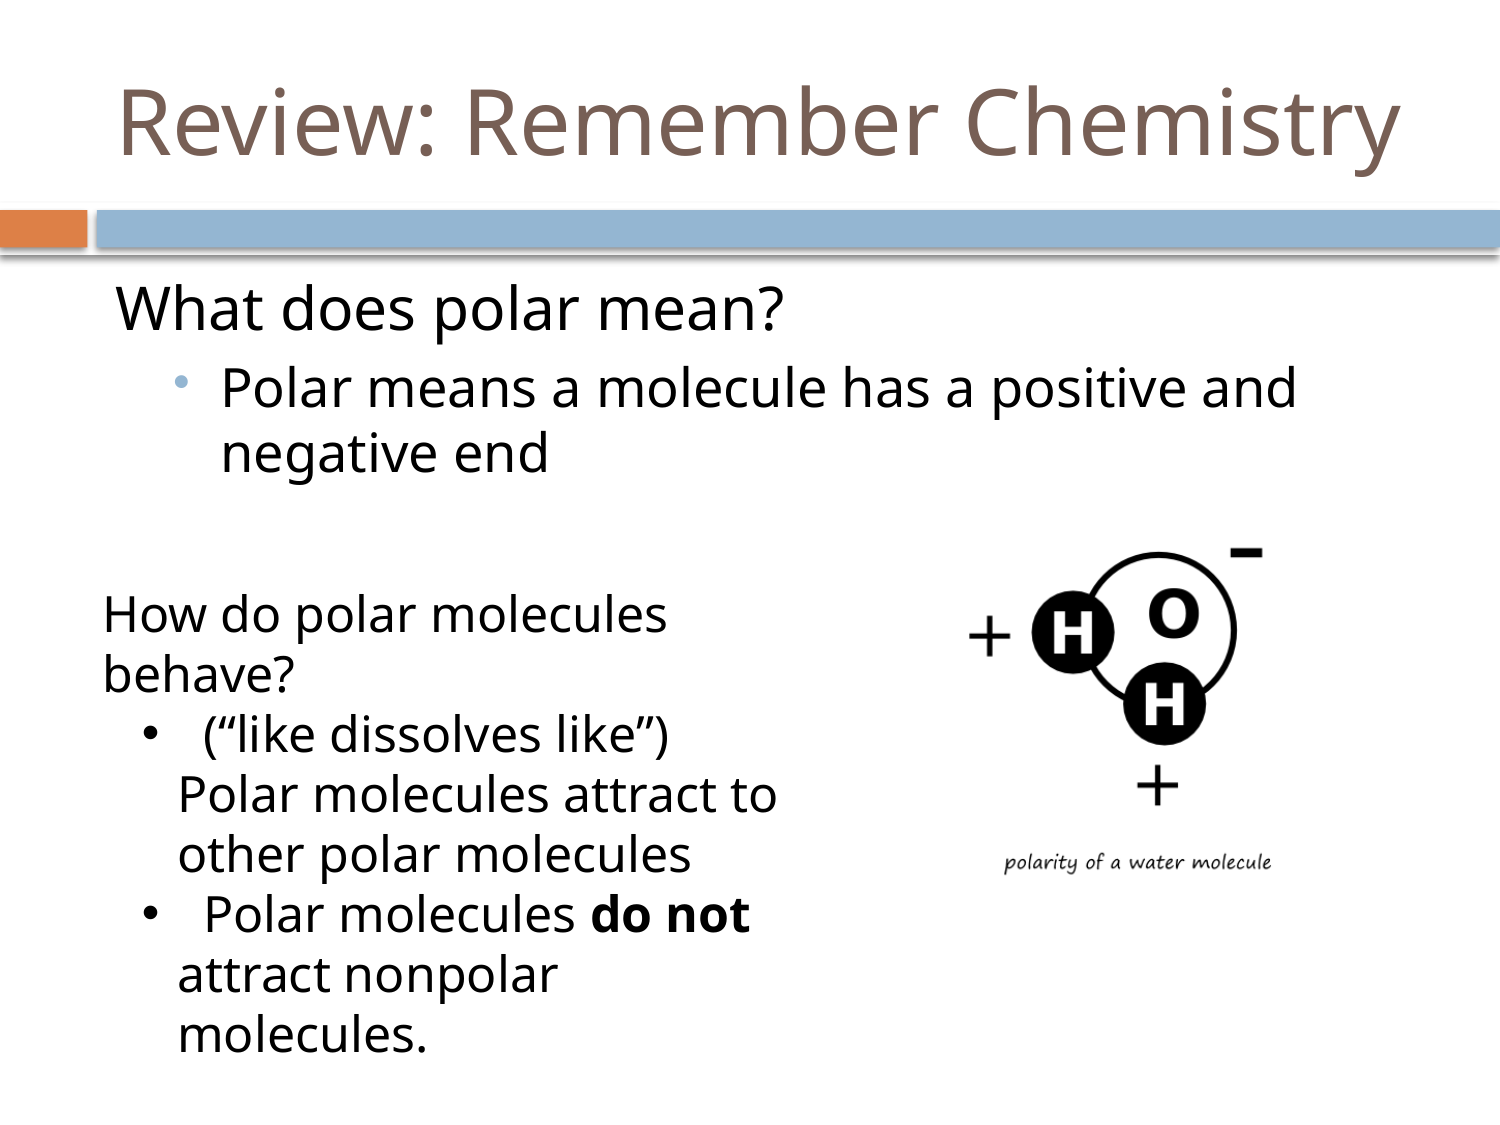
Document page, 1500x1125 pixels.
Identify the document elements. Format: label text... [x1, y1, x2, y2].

title Review: Remember Chemistry [100, 37, 1438, 200]
list What does polar mean? Polar means a molecule has a positive and negative end [100, 262, 1438, 1000]
picture [874, 499, 1392, 914]
text_box How do polar molecules behave? (“like dissolves like”) Polar molecules attract to other polar molecules Polar molecules do not attract nonpolar molecules. [87, 574, 825, 1070]
